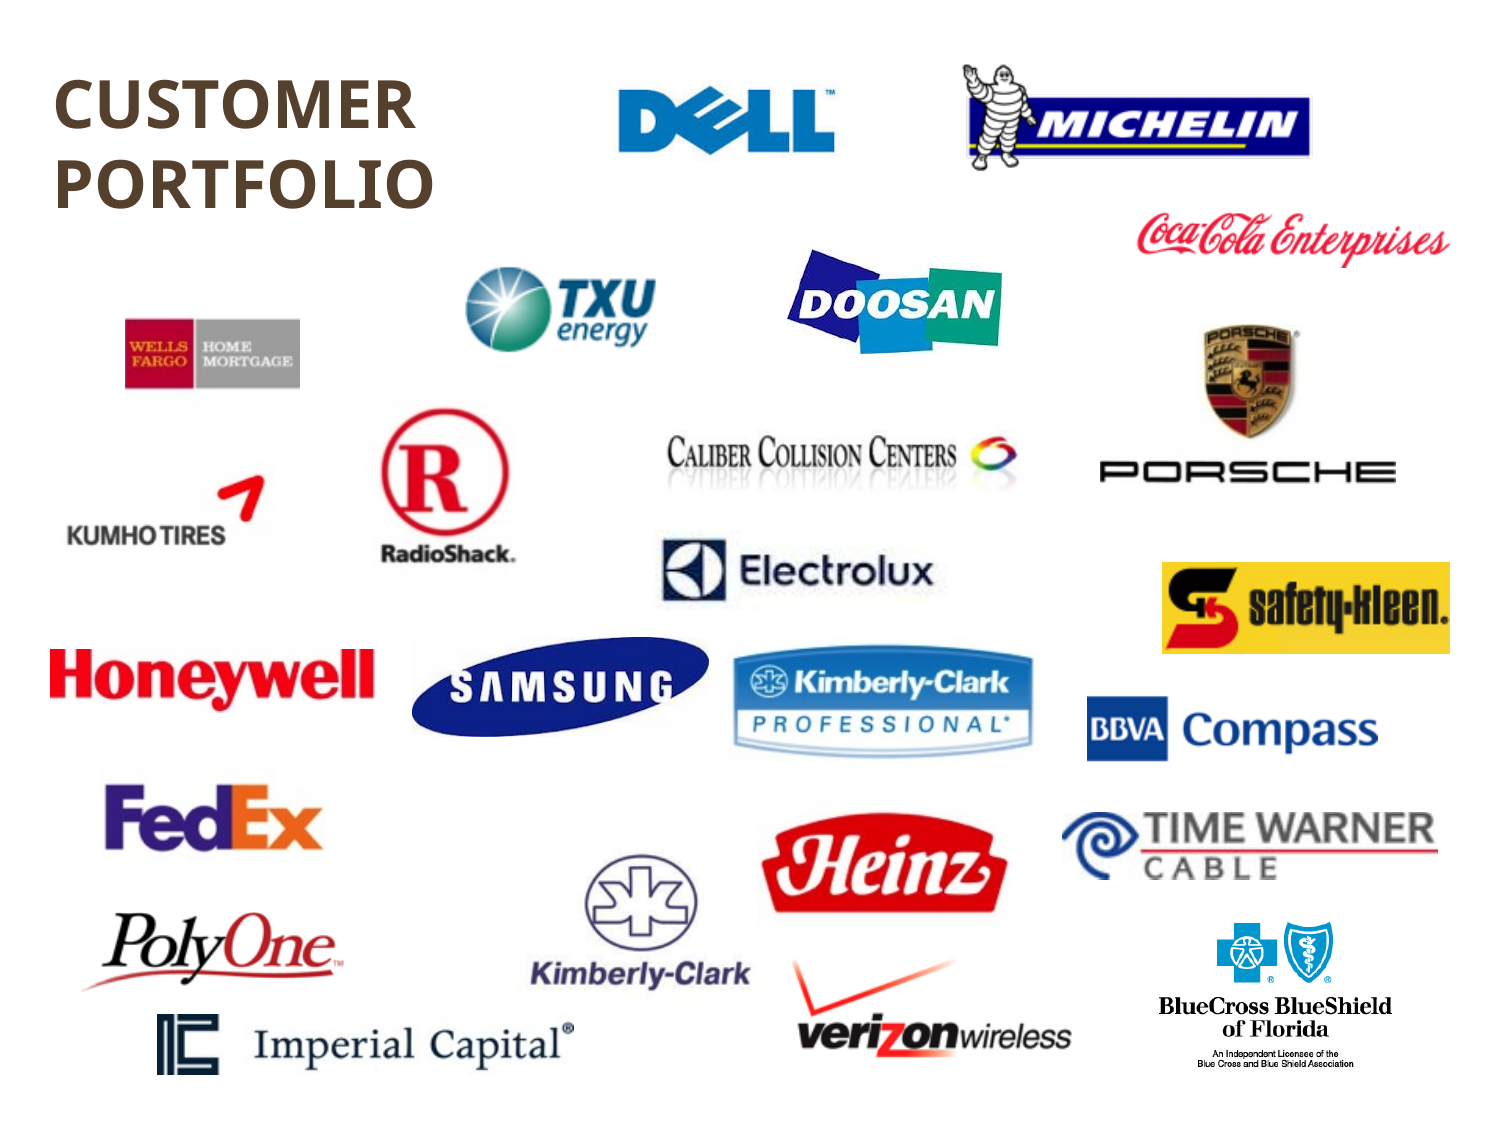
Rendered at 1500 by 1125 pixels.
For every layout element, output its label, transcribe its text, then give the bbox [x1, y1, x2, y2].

picture [362, 399, 526, 576]
picture [726, 637, 1040, 767]
text_box Client Partners [0, 37, 598, 133]
picture [1156, 919, 1395, 1070]
picture [1099, 324, 1396, 484]
picture [124, 287, 301, 424]
picture [587, 524, 1001, 611]
picture [1162, 562, 1451, 654]
picture [1093, 199, 1495, 268]
picture [74, 799, 1076, 1076]
picture [1087, 687, 1379, 772]
picture [612, 74, 843, 163]
text_box CUSTOMER PORTFOLIO [37, 54, 763, 229]
picture [49, 462, 279, 565]
picture [787, 249, 1002, 354]
picture [949, 49, 1326, 187]
picture [649, 399, 1030, 496]
picture [462, 262, 658, 359]
picture [74, 762, 351, 888]
picture [49, 649, 376, 713]
picture [1062, 812, 1438, 880]
picture [412, 637, 709, 737]
